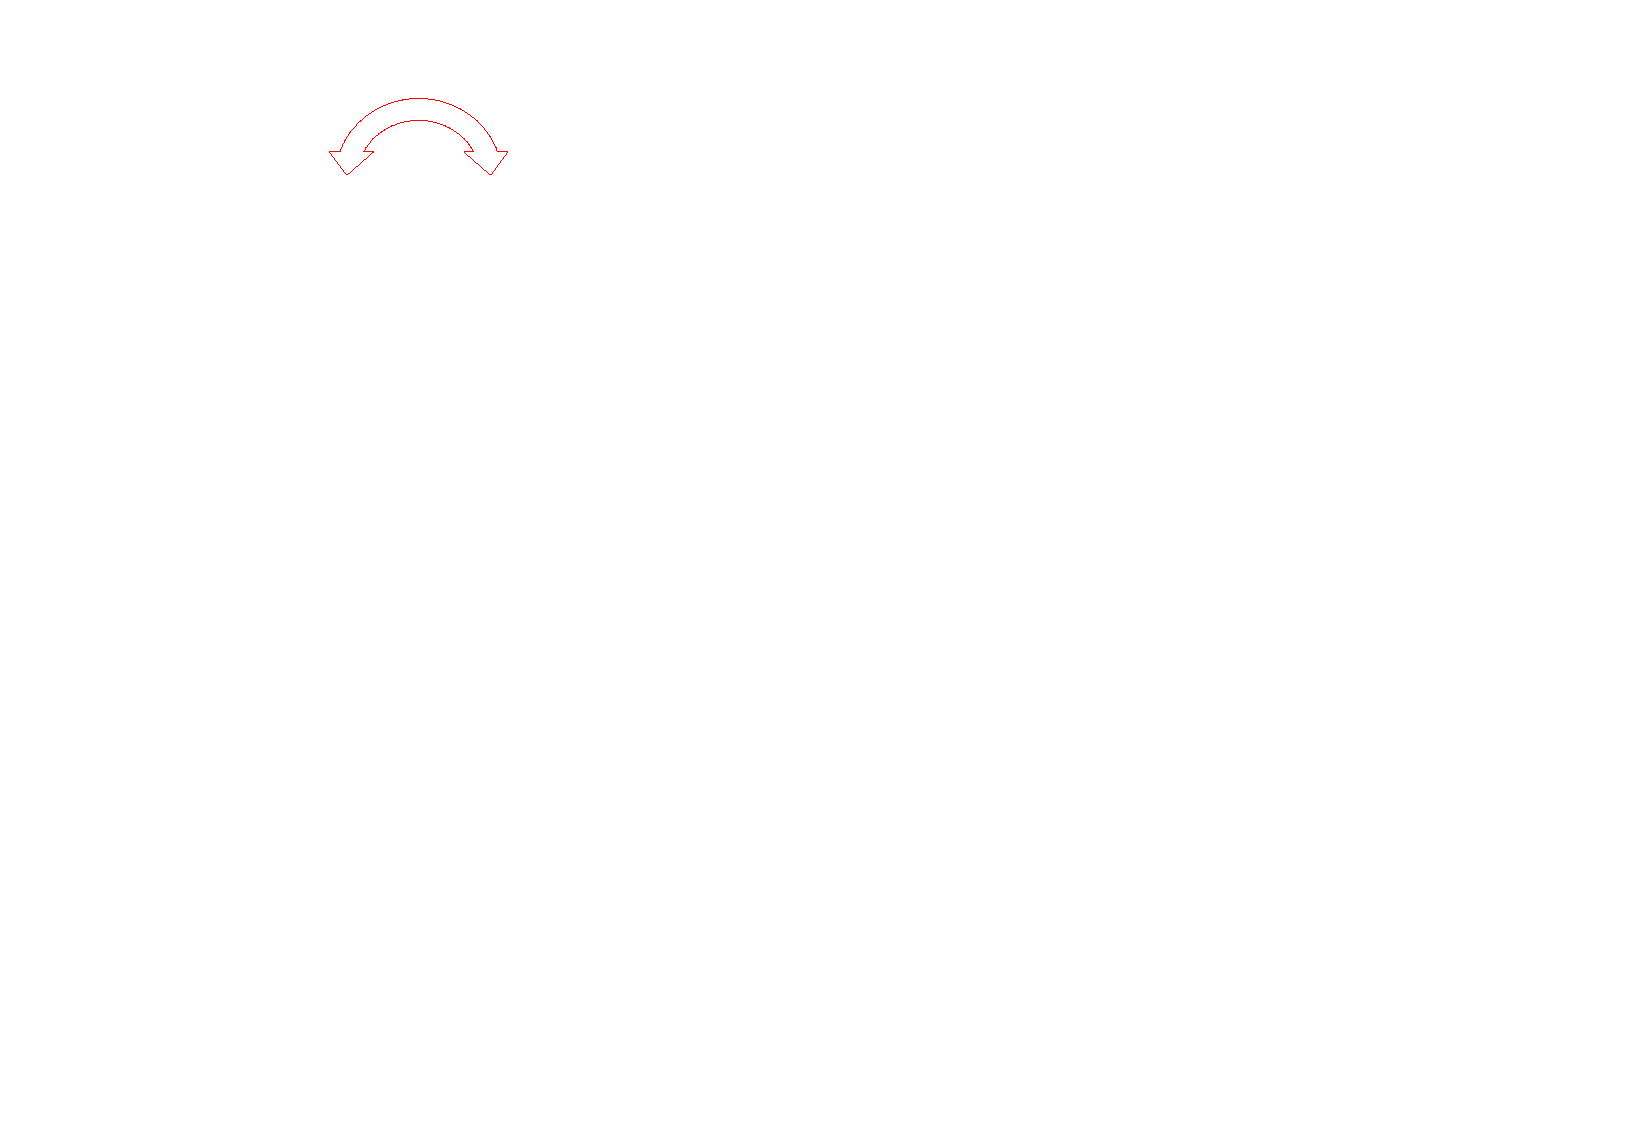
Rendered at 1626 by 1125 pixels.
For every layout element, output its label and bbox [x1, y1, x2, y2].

text_box [329, 98, 508, 175]
